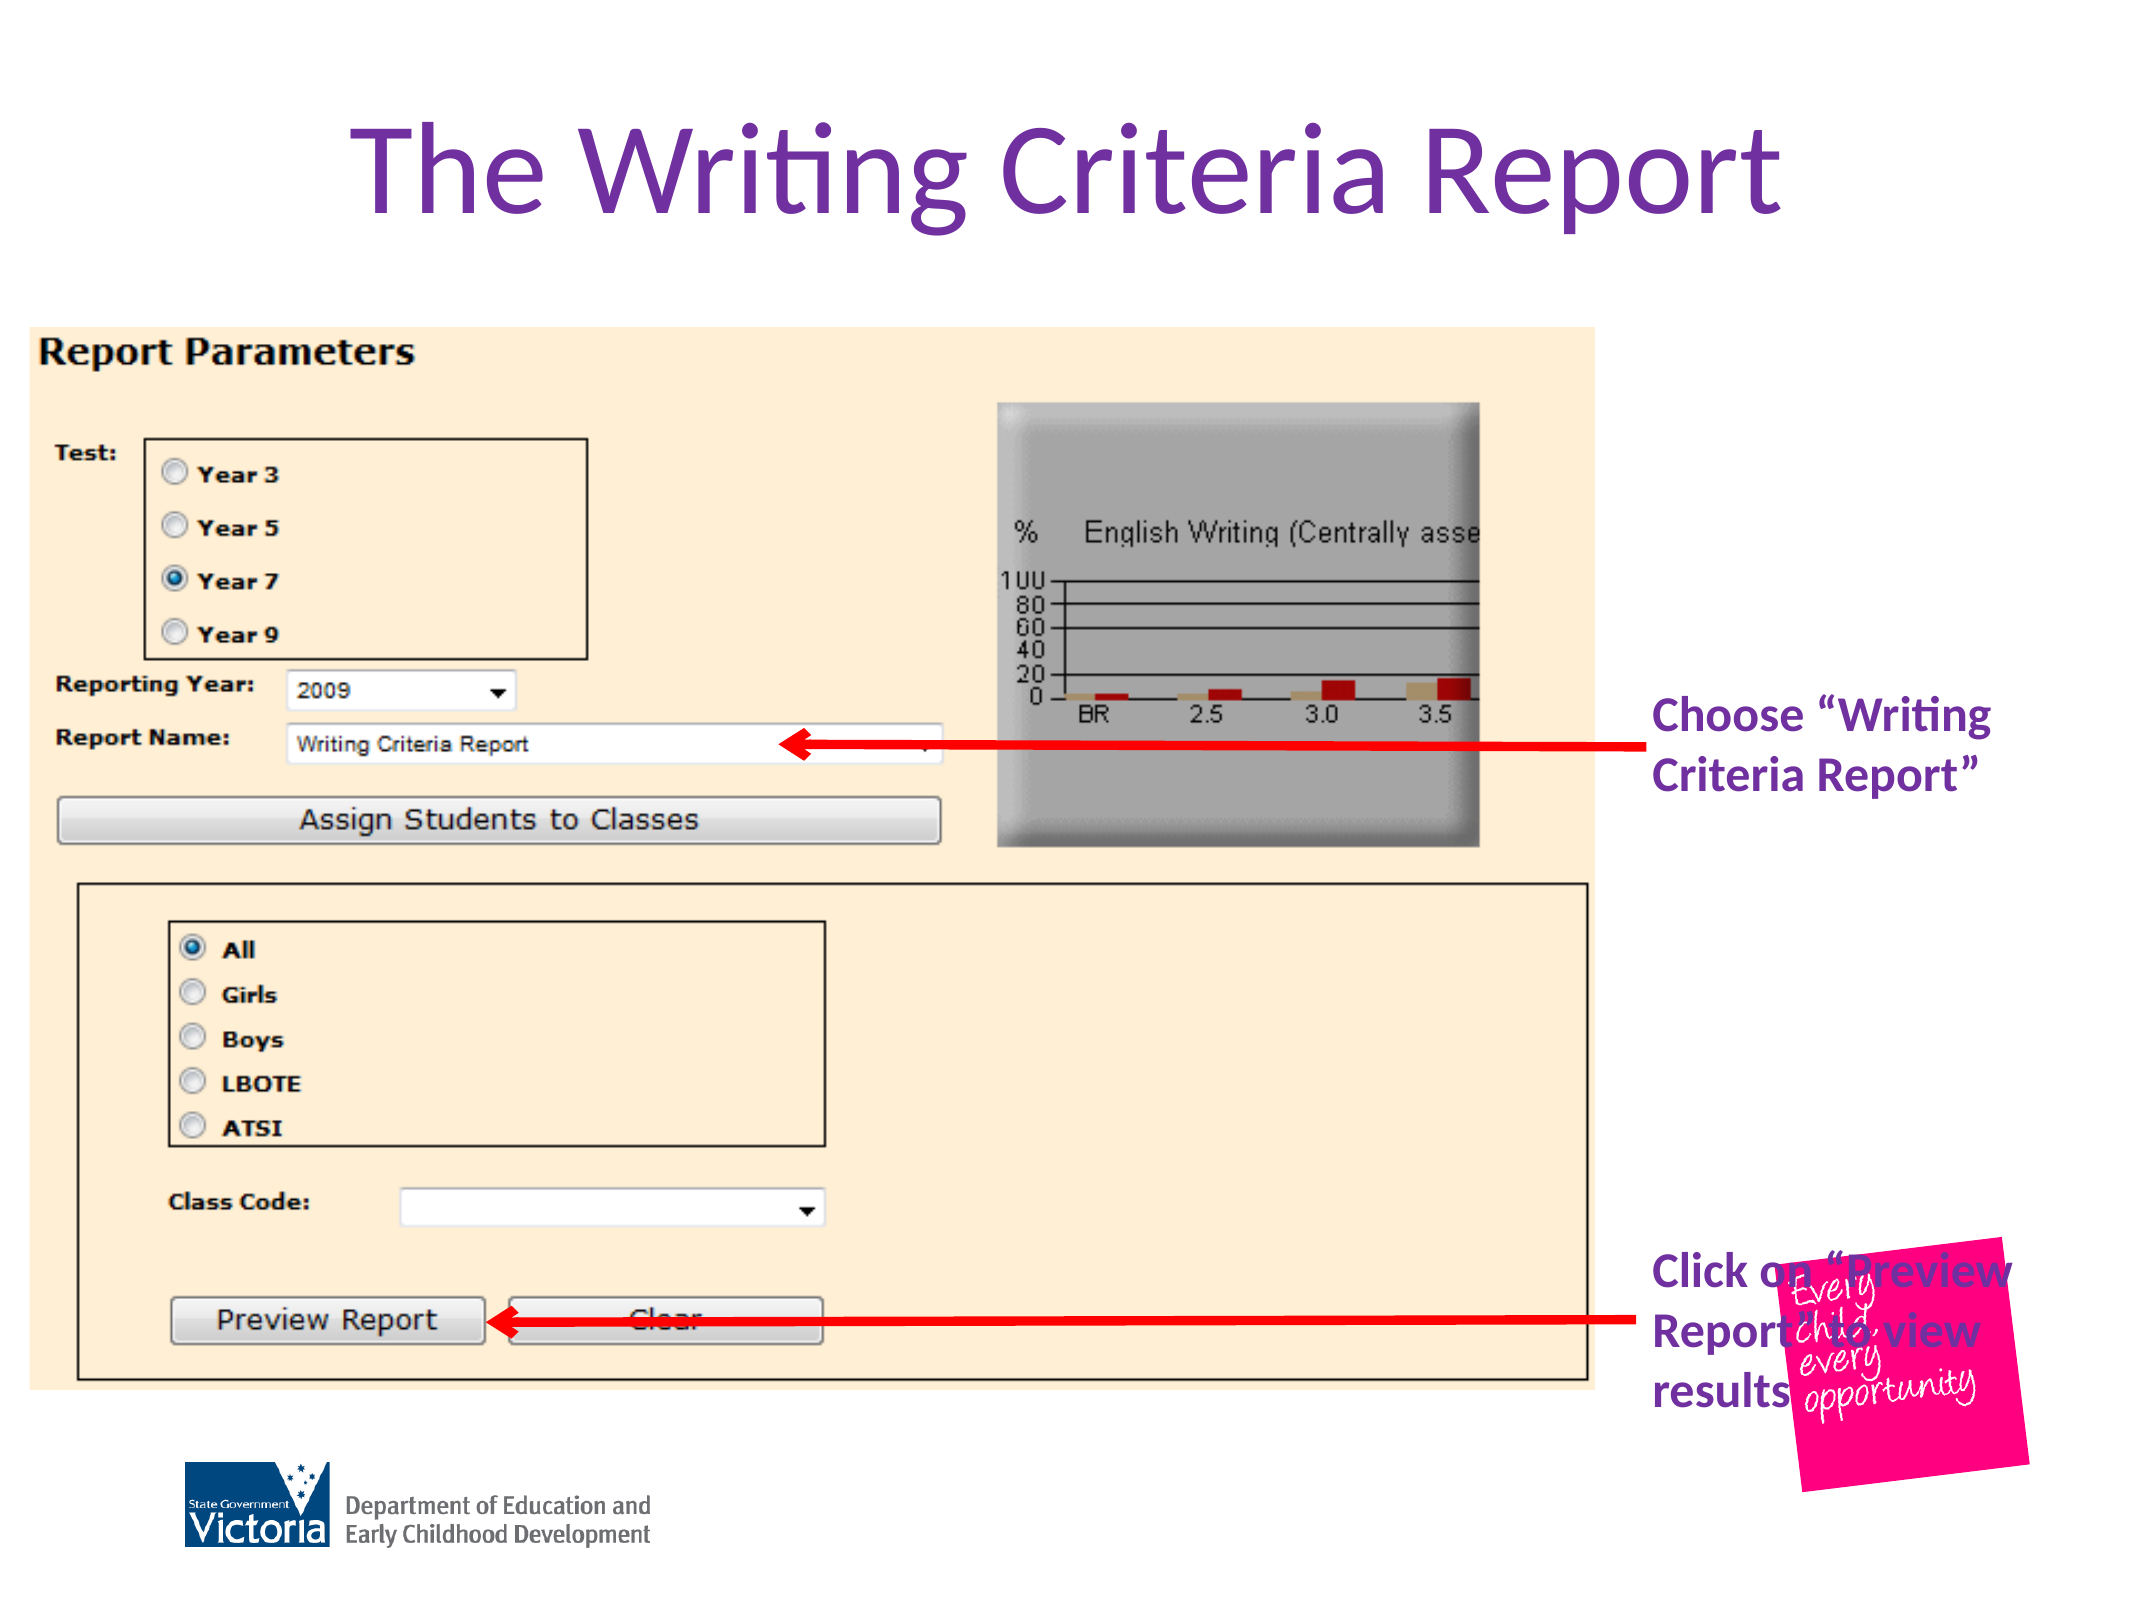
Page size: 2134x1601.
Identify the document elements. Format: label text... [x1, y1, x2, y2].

title The Writing Criteria Report [0, 55, 2134, 267]
text_box Click on “Preview Report” to view results [1630, 1226, 2134, 1429]
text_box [485, 1319, 1637, 1323]
picture [29, 327, 1596, 1390]
picture [185, 1462, 650, 1548]
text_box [778, 744, 1647, 748]
picture [1795, 1429, 2030, 1493]
text_box Choose “Writing Criteria Report” [1630, 670, 2134, 812]
